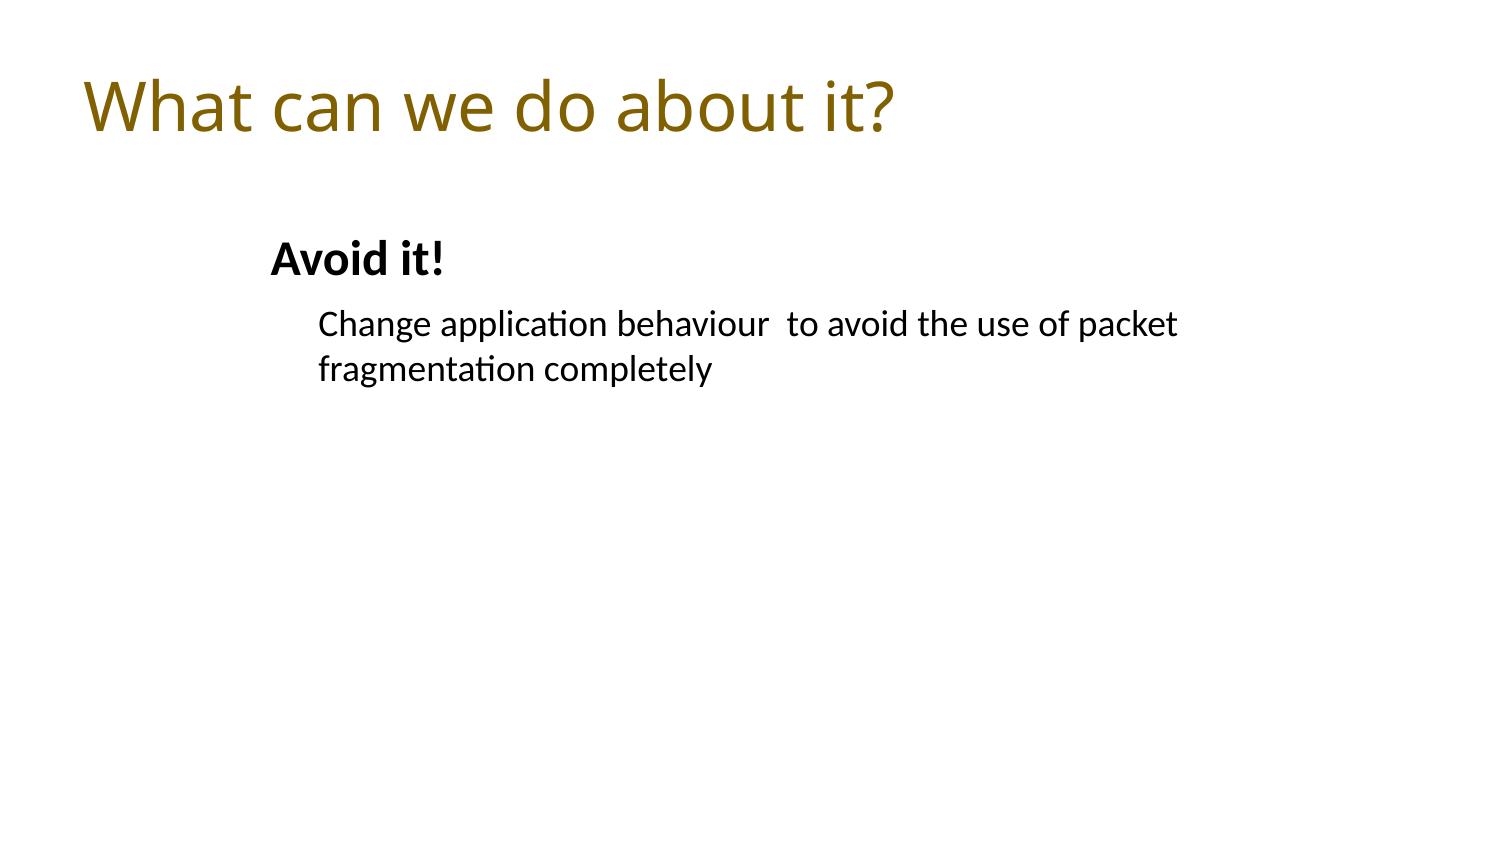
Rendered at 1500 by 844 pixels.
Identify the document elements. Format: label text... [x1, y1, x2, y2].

list Avoid it! [255, 224, 1397, 760]
title What can we do about it? [68, 27, 1116, 191]
text_box Change application behaviour to avoid the use of packet fragmentation completely [303, 292, 1349, 397]
